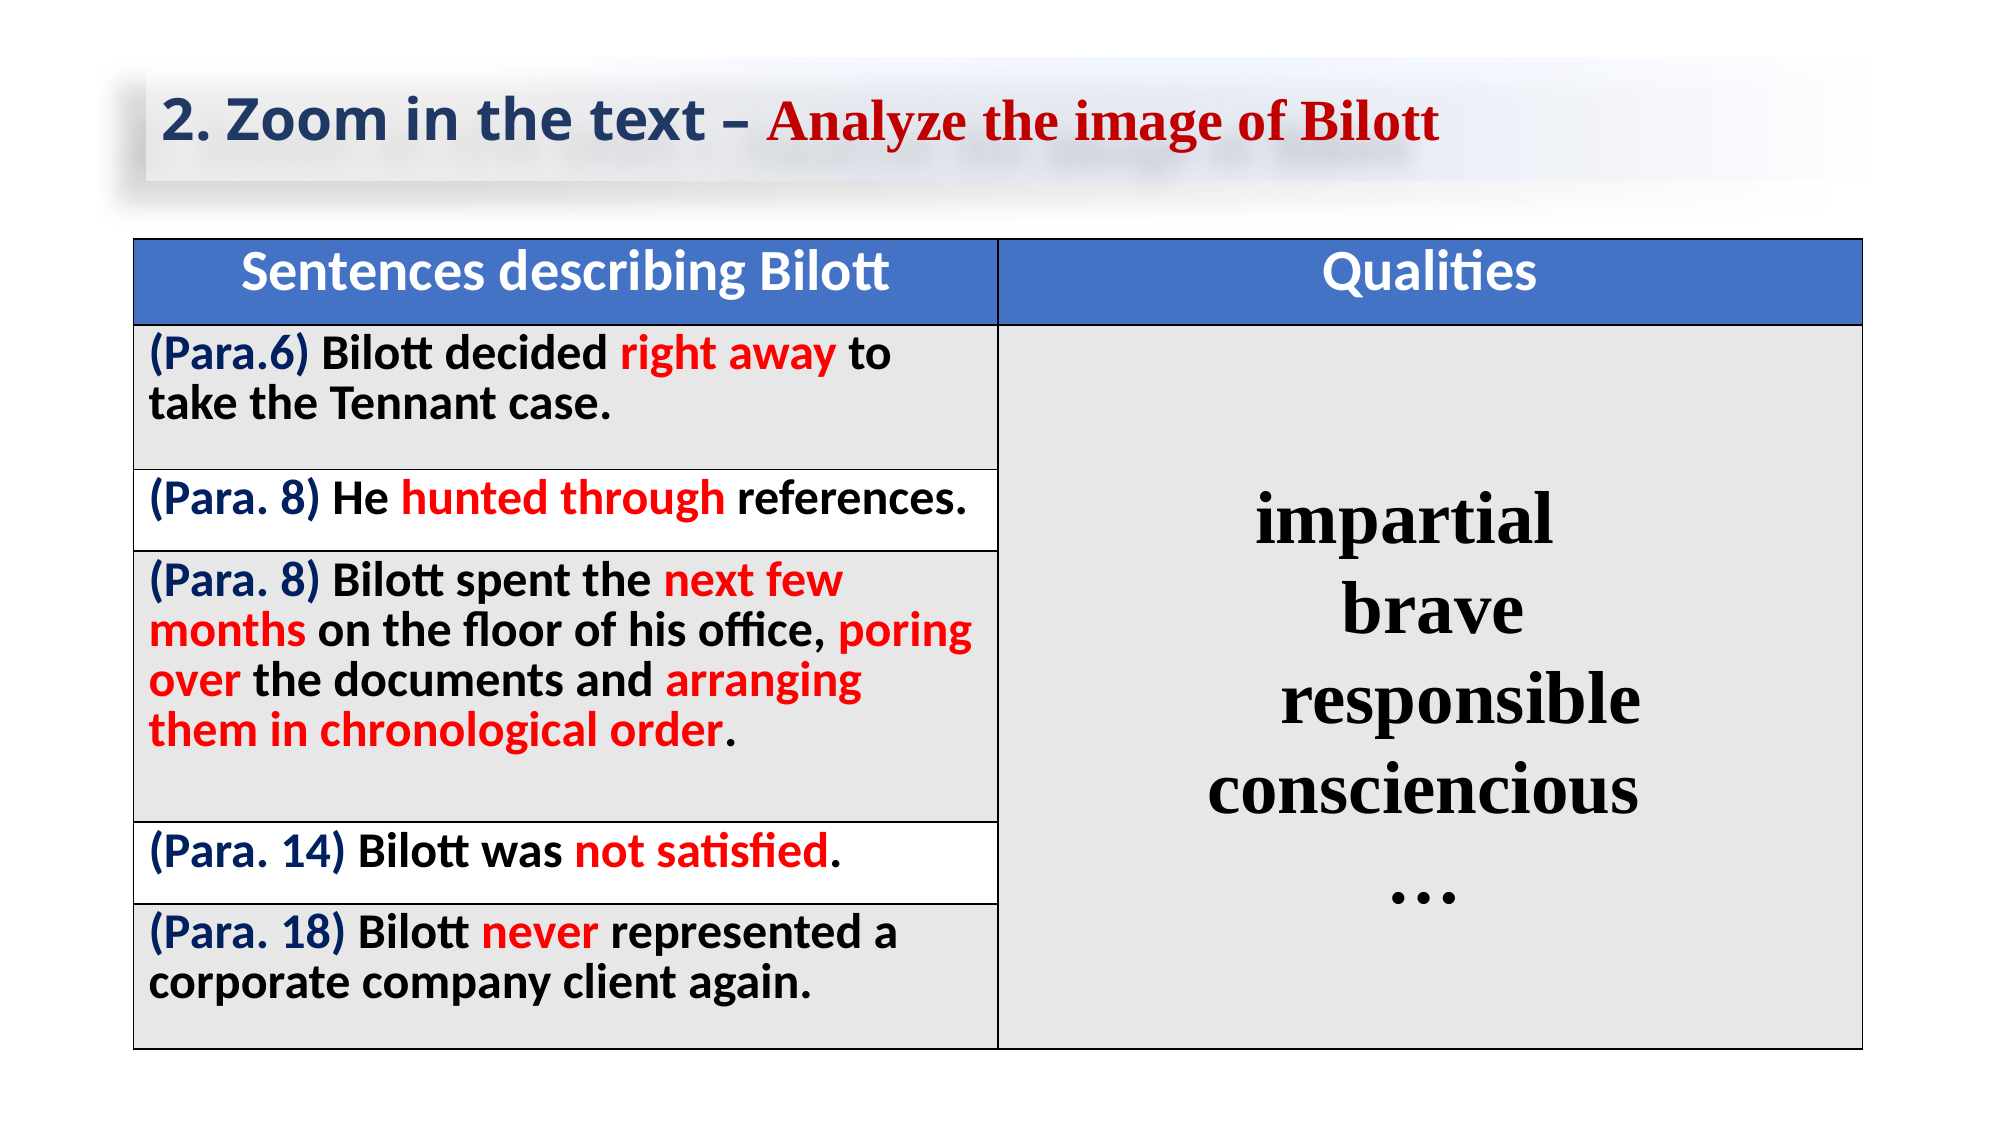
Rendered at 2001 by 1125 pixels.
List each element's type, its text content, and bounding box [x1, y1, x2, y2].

table_cell (Para. 14) Bilott was not satisfied. [134, 823, 997, 903]
table_cell (Para. 18) Bilott never represented a corporate company client again. [134, 905, 997, 1048]
table_cell [999, 326, 1862, 1048]
table_header Qualities [999, 240, 1862, 324]
text_box impartial brave responsible consciencious … [1110, 400, 1738, 943]
table_header Sentences describing Bilott [134, 240, 997, 324]
table_cell (Para. 8) He hunted through references. [134, 470, 997, 550]
table_cell (Para.6) Bilott decided right away to take the Tennant case. [134, 326, 997, 469]
table_cell (Para. 8) Bilott spent the next few months on the floor of his office, poring over the documents and arranging them in chronological order. [134, 552, 997, 821]
title 2. Zoom in the text – Analyze the image of Bilott [146, 57, 1872, 181]
